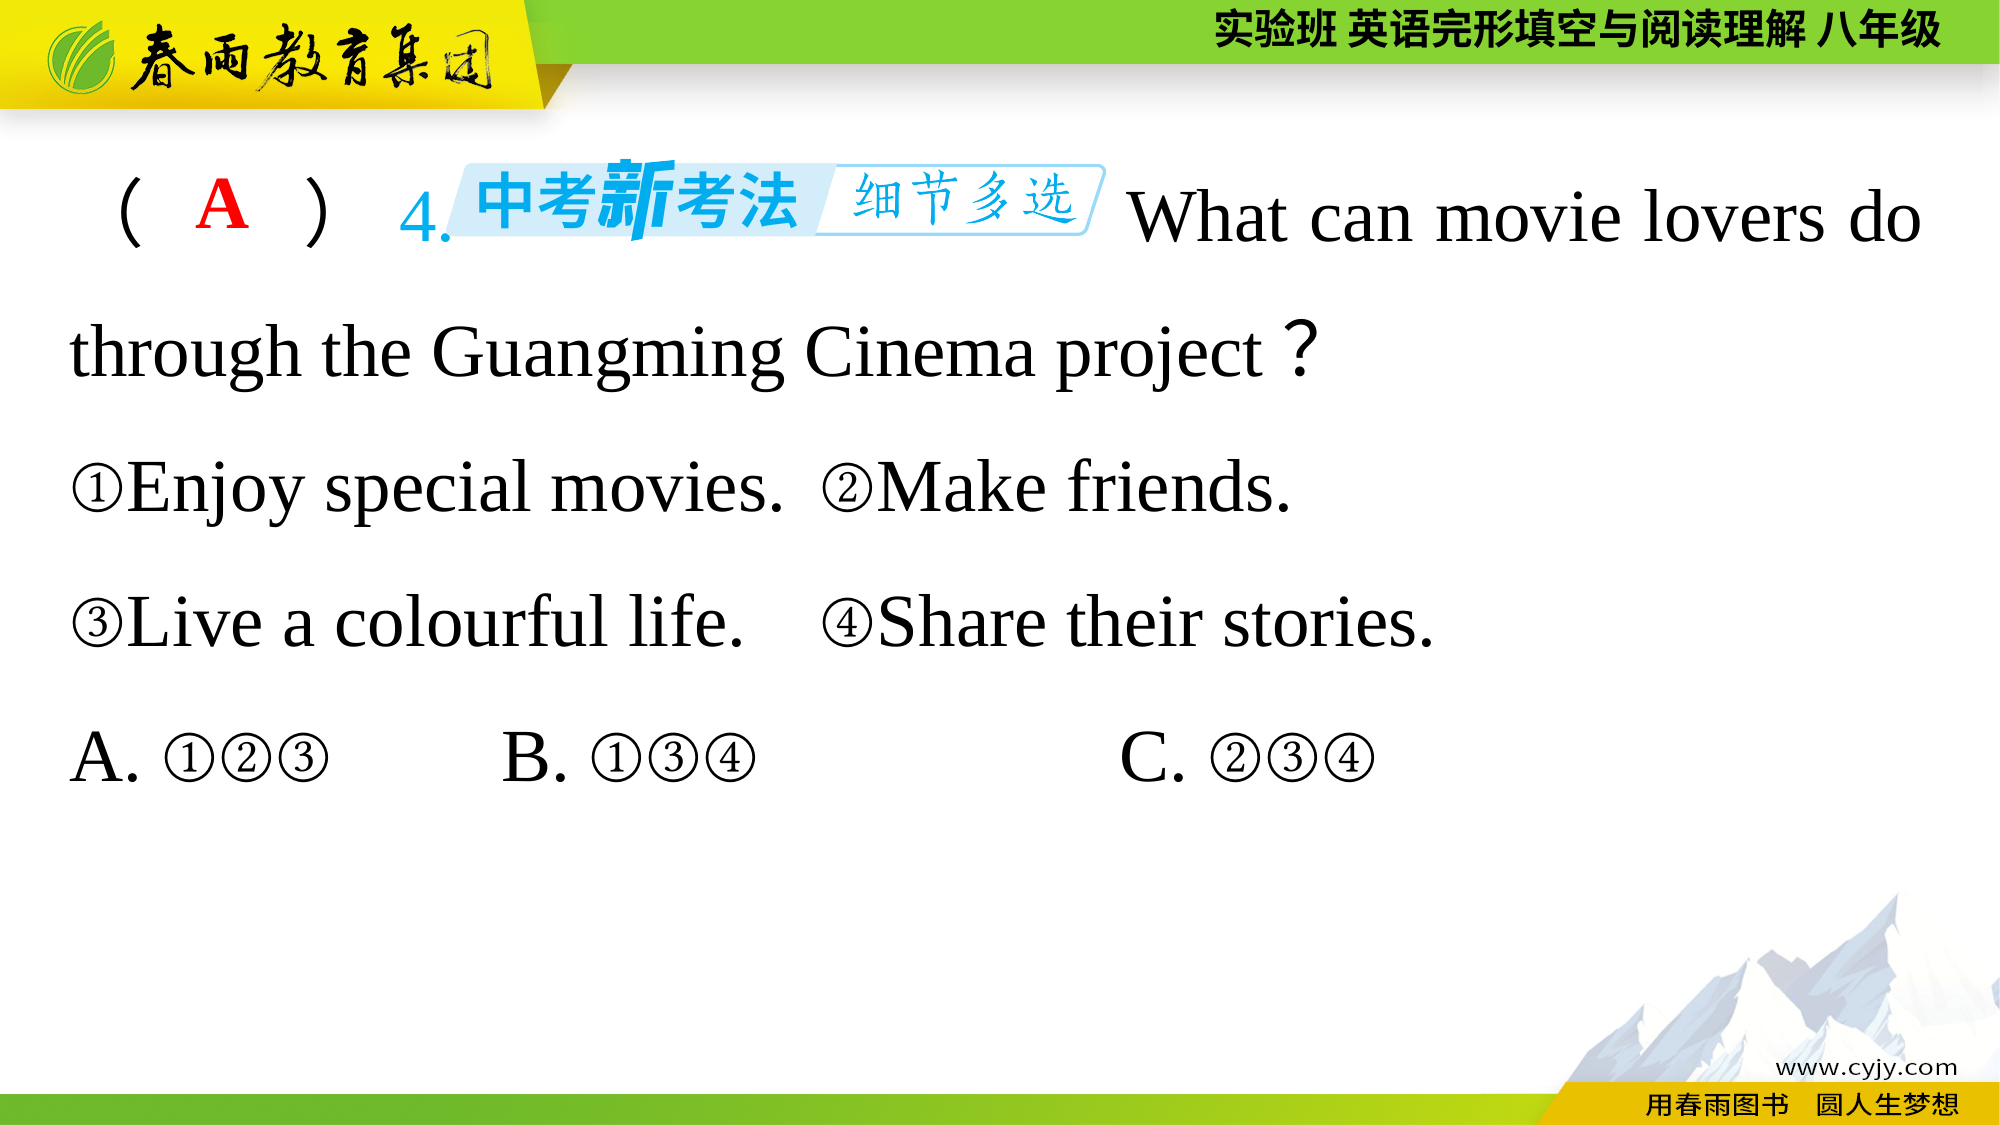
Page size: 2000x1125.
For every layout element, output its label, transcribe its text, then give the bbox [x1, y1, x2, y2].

list （ ）4. What can movie lovers do through the Guangming Cinema project？ ①Enjoy special movies. ②Make friends. ③Live a colourful life. ④Share their stories. A. ①②③ B. ①③④ C. ②③④ [54, 113, 1939, 811]
picture [0, 0, 2000, 1125]
text_box A [181, 146, 266, 252]
